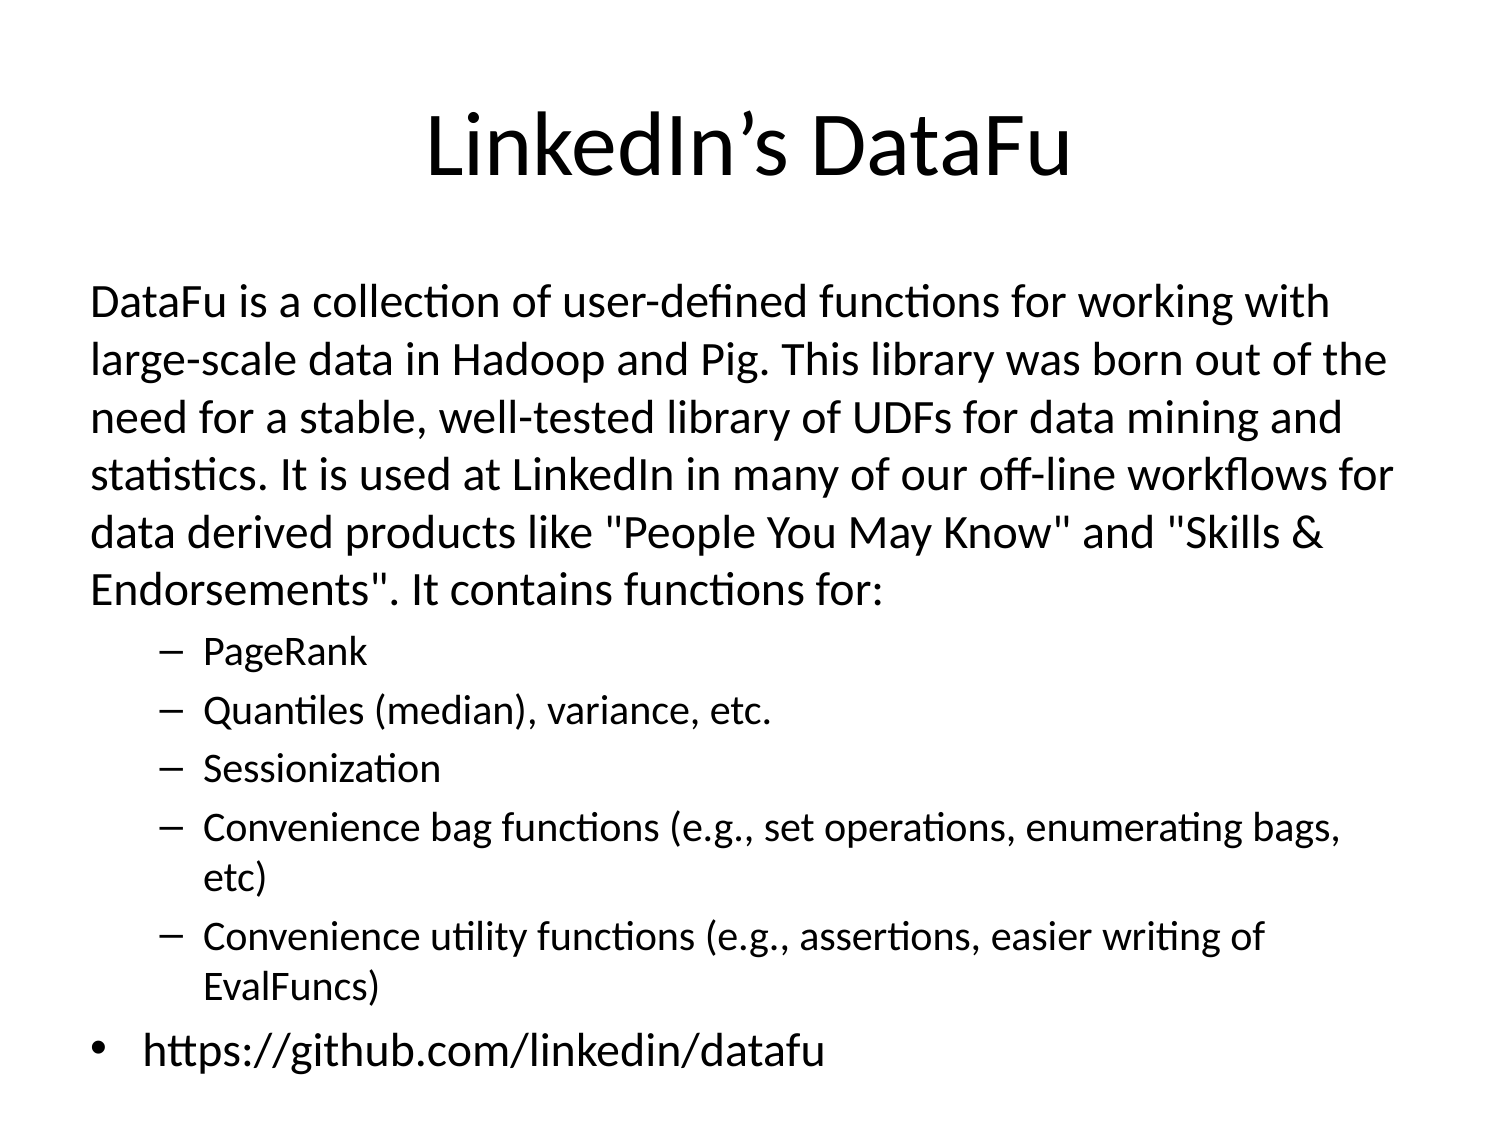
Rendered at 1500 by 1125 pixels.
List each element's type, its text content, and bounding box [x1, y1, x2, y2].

list DataFu is a collection of user-defined functions for working with large-scale data in Hadoop and Pig. This library was born out of the need for a stable, well-tested library of UDFs for data mining and statistics. It is used at LinkedIn in many of our off-line workflows for data derived products like "People You May Know" and "Skills & Endorsements". It contains functions for: PageRank Quantiles (median), variance, etc. Sessionization Convenience bag functions (e.g., set operations, enumerating bags, etc) Convenience utility functions (e.g., assertions, easier writing of EvalFuncs) https://github.com/linkedin/datafu [75, 262, 1425, 1087]
title LinkedIn’s DataFu [75, 45, 1425, 233]
